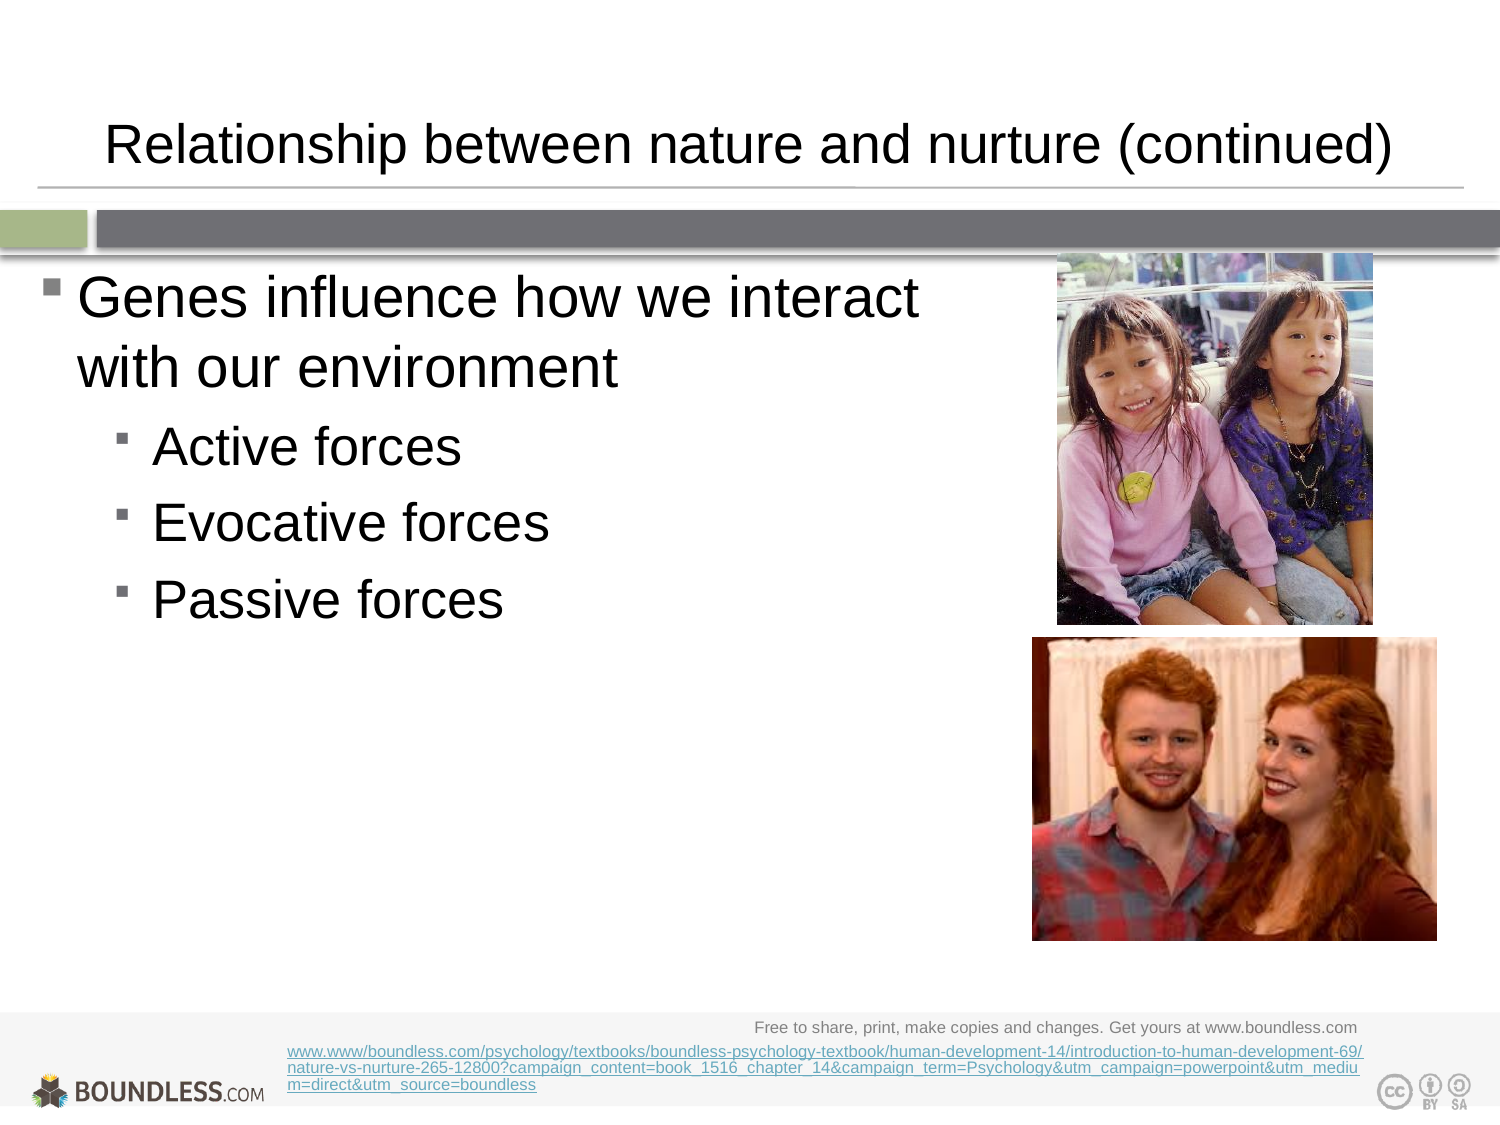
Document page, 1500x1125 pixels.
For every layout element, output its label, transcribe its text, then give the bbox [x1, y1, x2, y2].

picture [1057, 253, 1374, 626]
list Genes influence how we interact with our environment Active forces Evocative forces Passive forces [38, 259, 1014, 1012]
picture [1031, 637, 1438, 941]
title Relationship between nature and nurture (continued) [37, 62, 1463, 175]
text_box [0, 1012, 1500, 1107]
picture [30, 1072, 265, 1109]
text_box www.www/boundless.com/psychology/textbooks/boundless-psychology-textbook/human-development-14/introduction-to-human-development-69/nature-vs-nurture-265-12800?campaign_content=book_1516_chapter_14&campaign_term=Psychology&utm_campaign=powerpoint&utm_medium=direct&utm_source=boundless [287, 1040, 1373, 1079]
picture [1372, 1070, 1476, 1113]
text_box Free to share, print, make copies and changes. Get yours at www.boundless.com [650, 1016, 1359, 1040]
